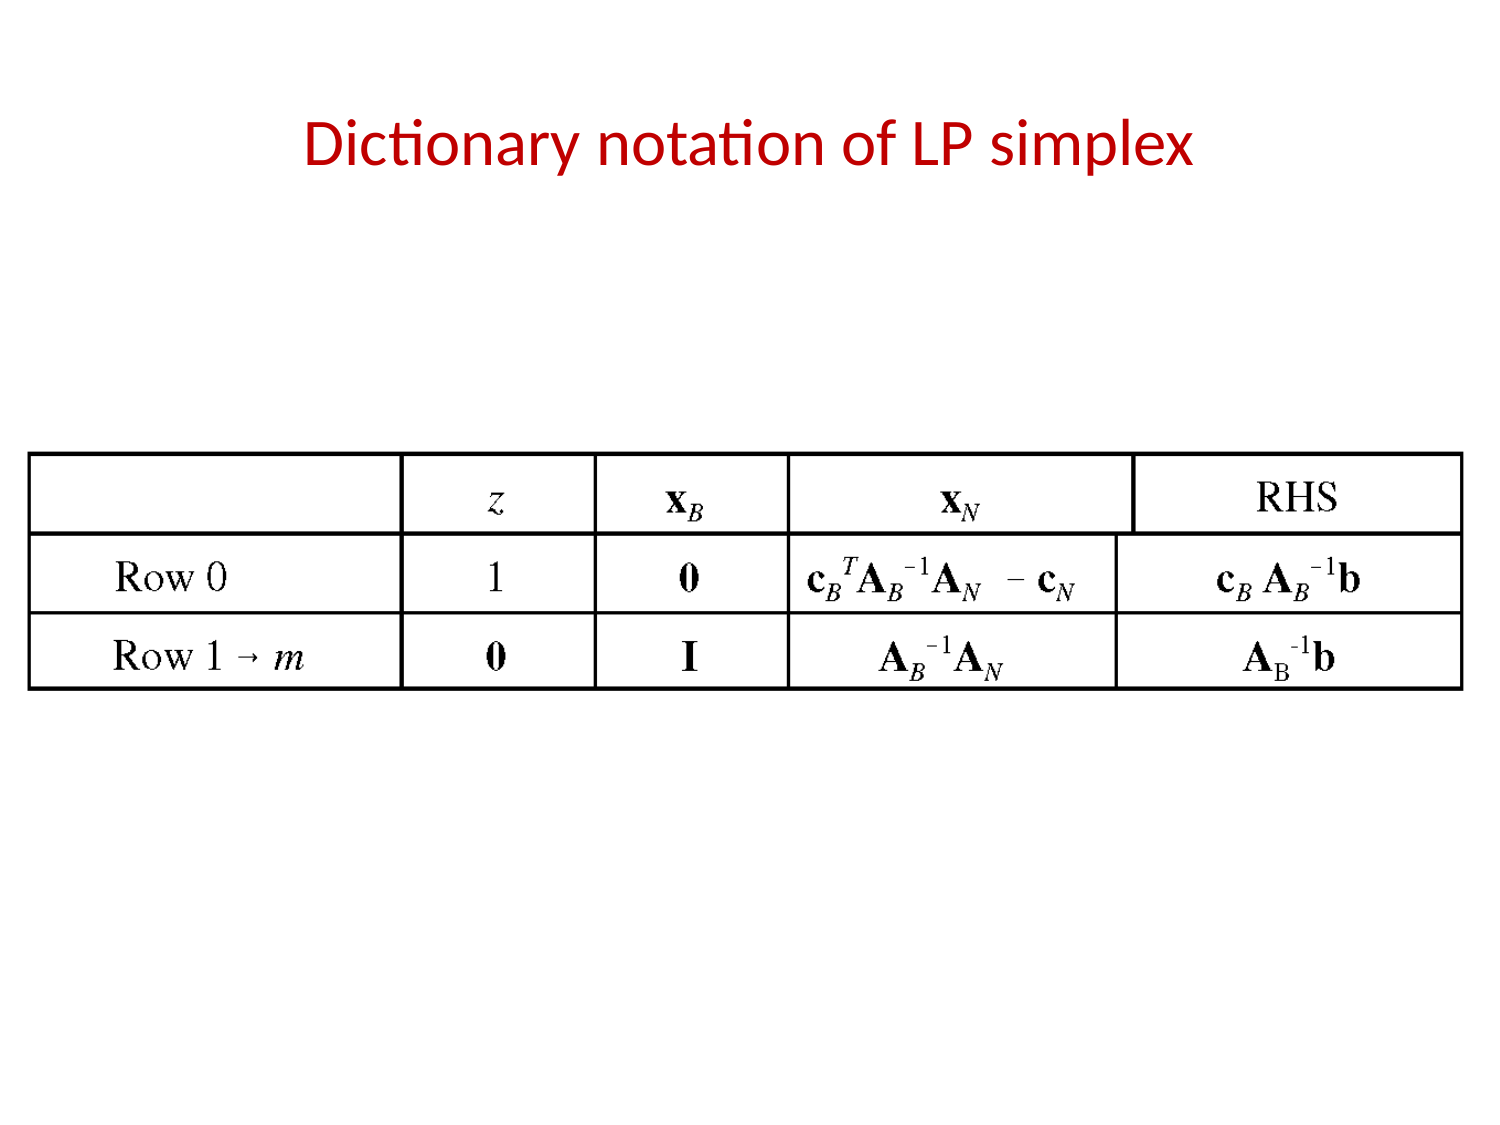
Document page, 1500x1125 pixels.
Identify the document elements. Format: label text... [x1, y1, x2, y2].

picture [0, 424, 1491, 703]
title Dictionary notation of LP simplex [75, 45, 1425, 233]
